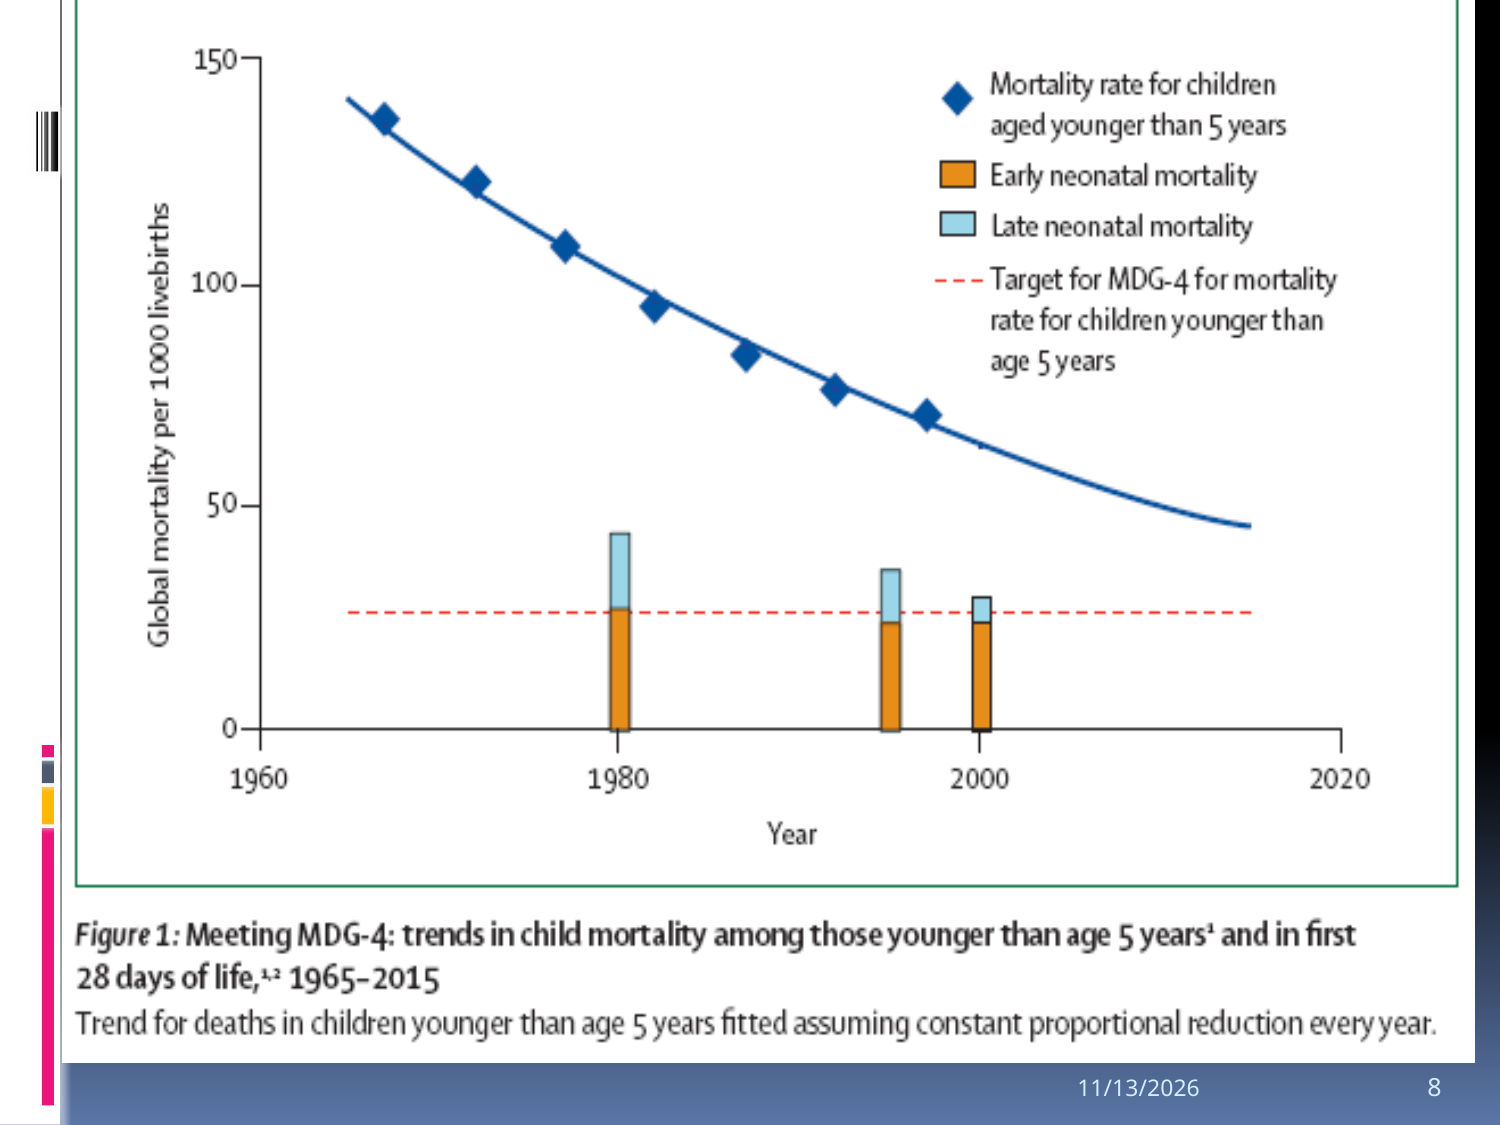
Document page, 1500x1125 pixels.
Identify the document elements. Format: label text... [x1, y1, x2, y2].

slide_number 8 [1412, 1052, 1488, 1113]
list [61, 0, 1476, 1063]
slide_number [1062, 1069, 1412, 1113]
